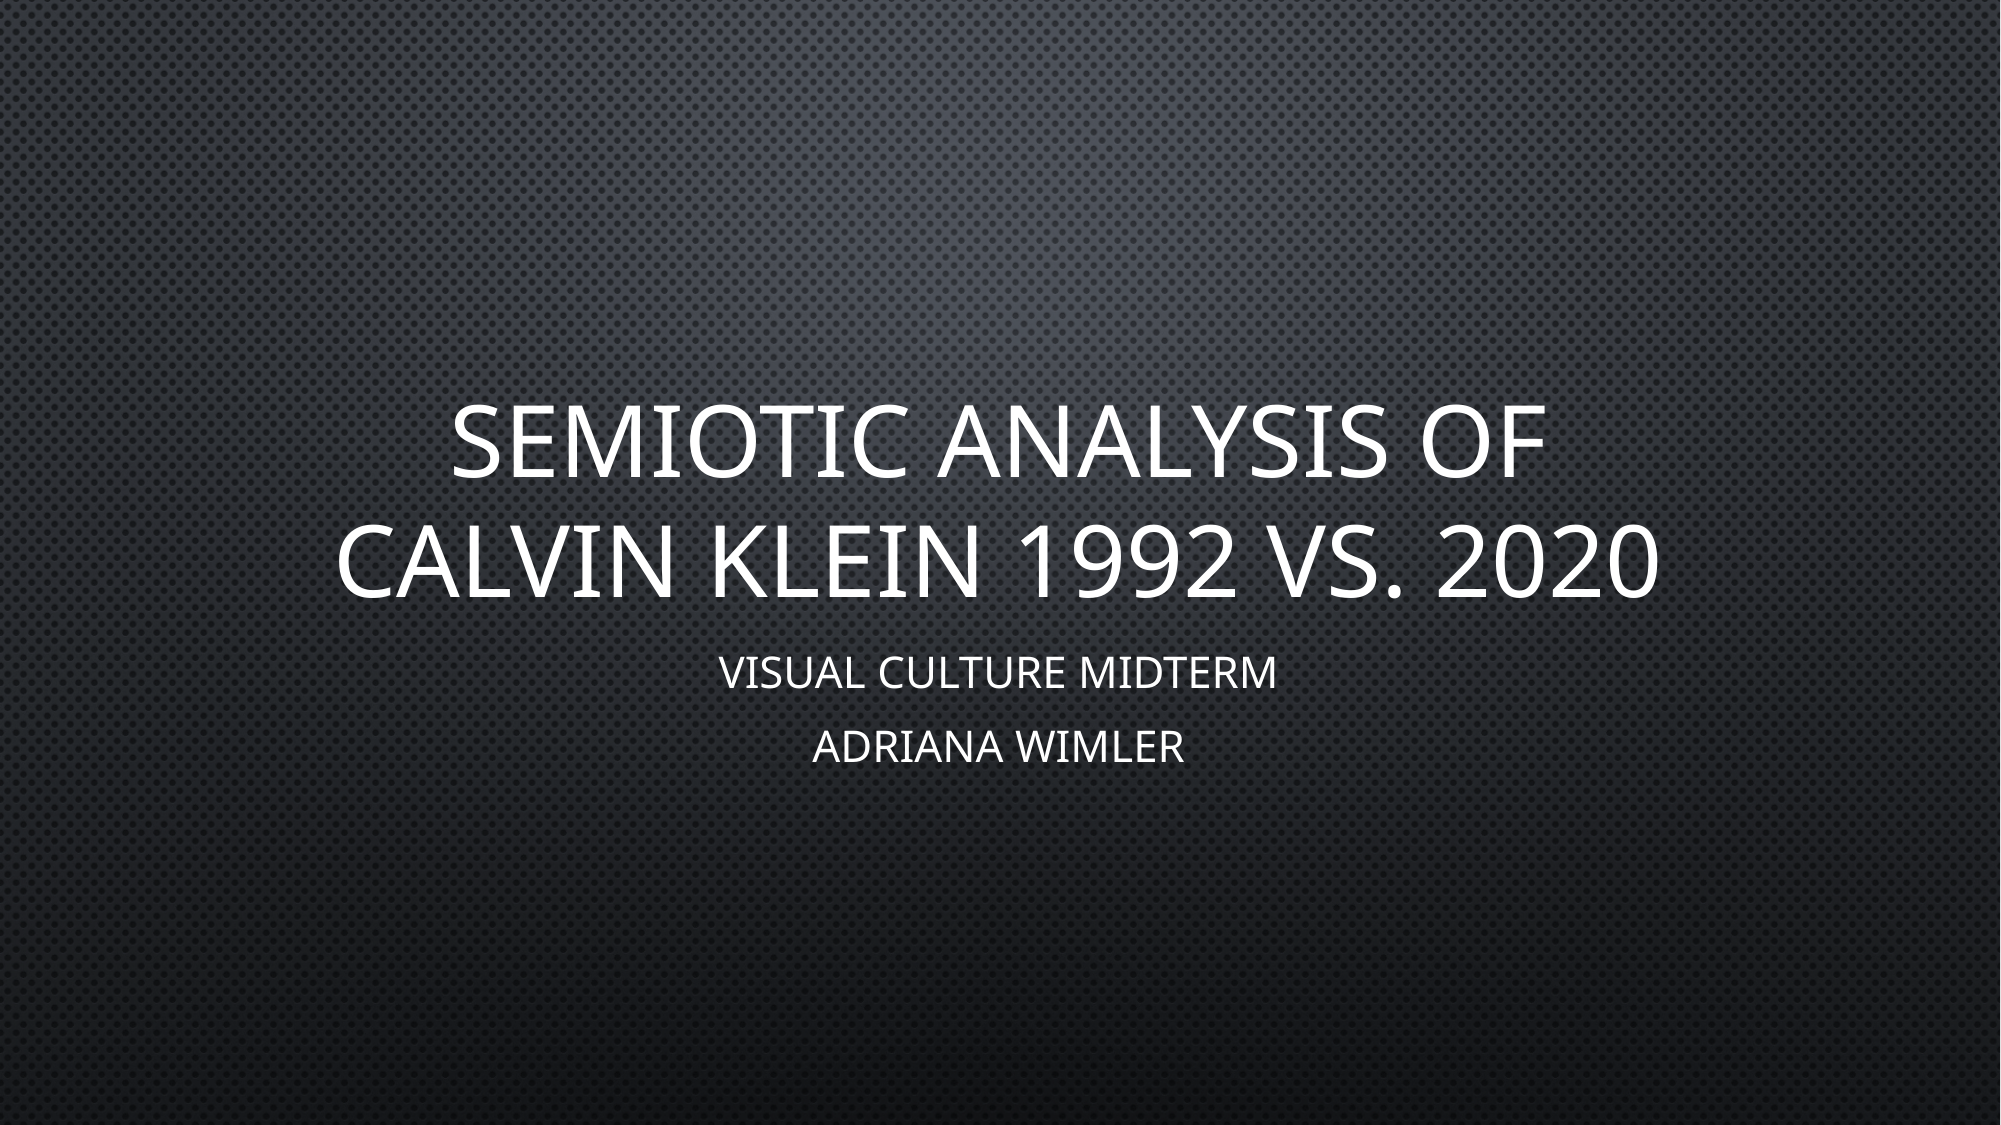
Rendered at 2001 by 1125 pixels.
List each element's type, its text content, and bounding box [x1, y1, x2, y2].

subtitle Visual Culture Midterm Adriana Wimler [287, 637, 1711, 950]
title Semiotic Analysis of Calvin Klein 1992 vs. 2020 [287, 99, 1711, 625]
